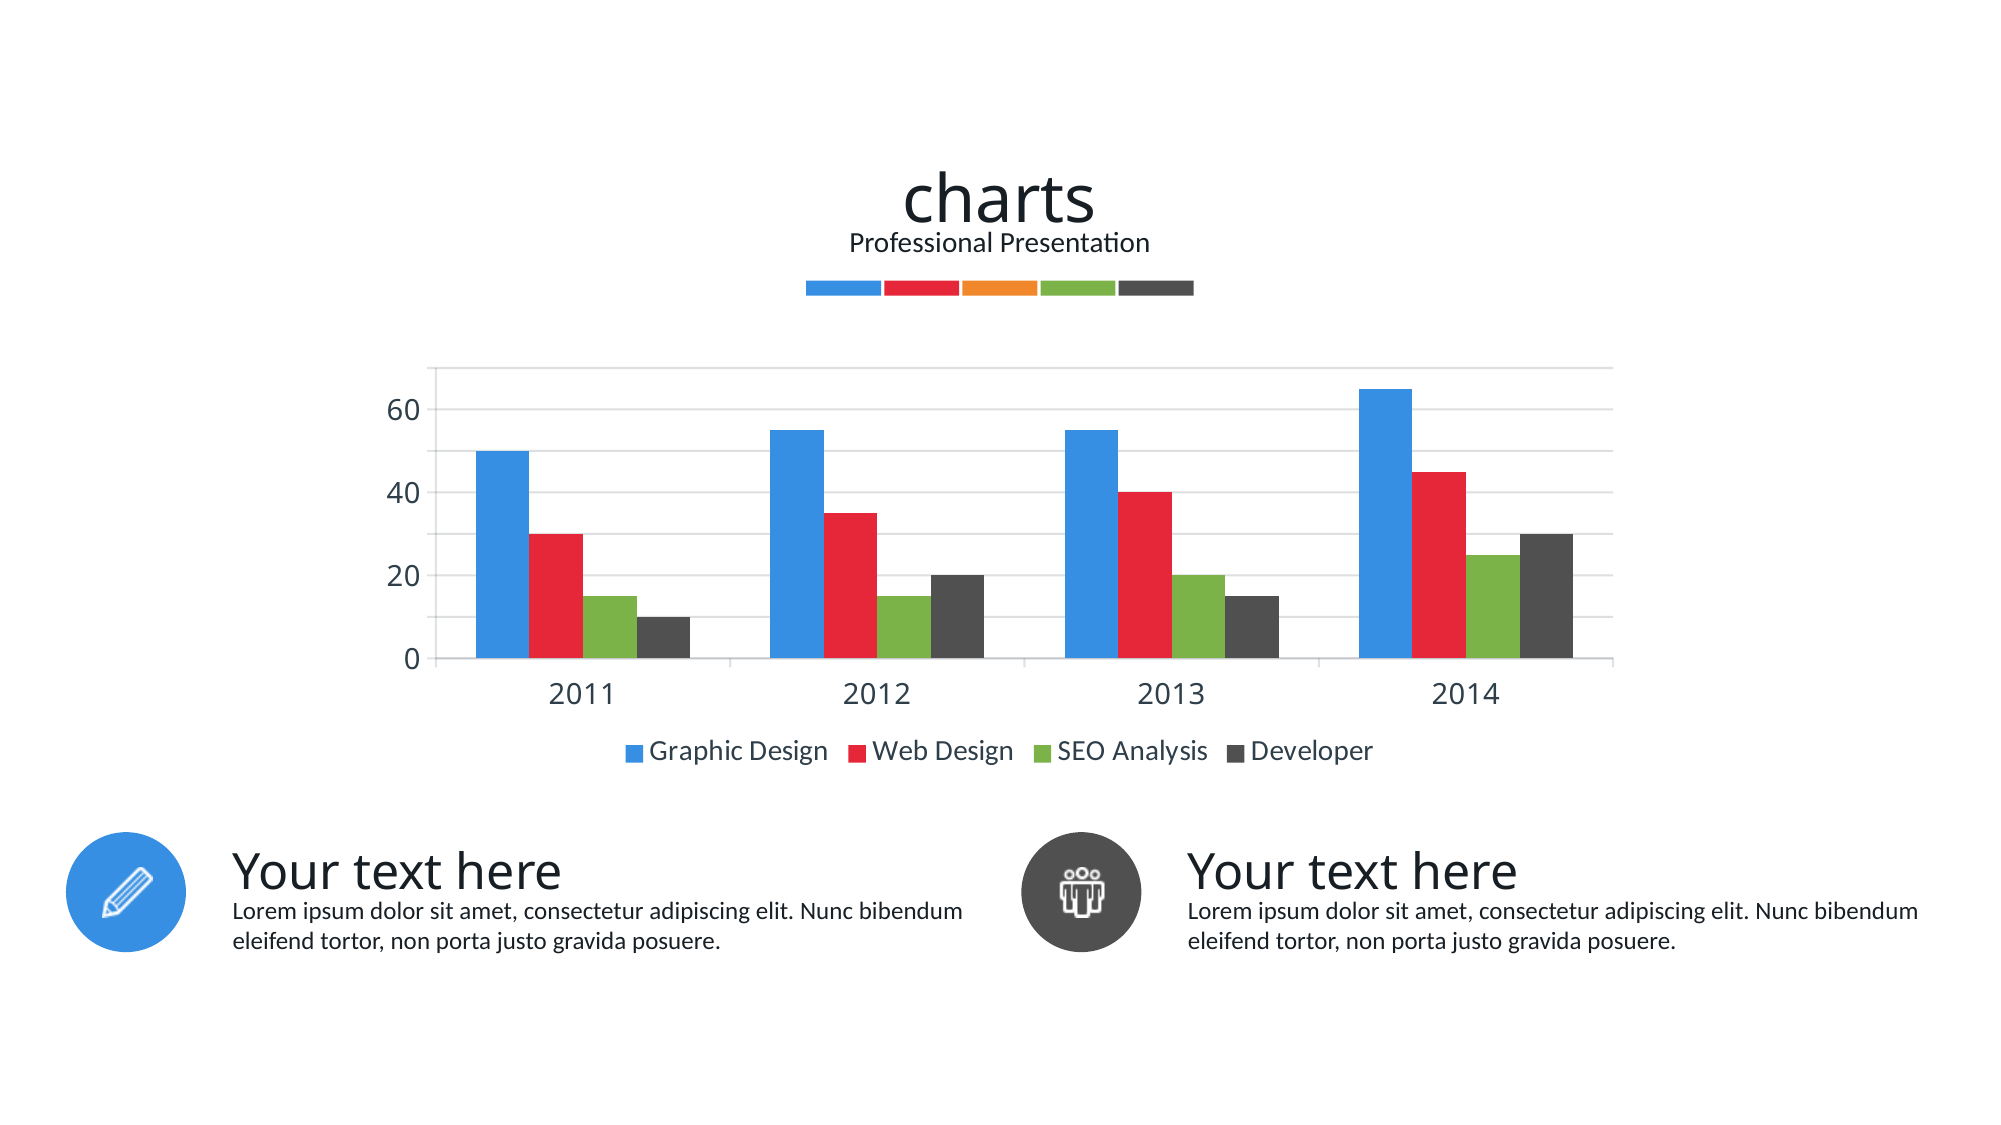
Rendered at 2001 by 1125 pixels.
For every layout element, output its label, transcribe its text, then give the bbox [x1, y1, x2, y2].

text_box Lorem ipsum dolor sit amet, consectetur adipiscing elit. Nunc bibendum eleifend tortor, non porta justo gravida posuere. [217, 907, 1026, 962]
text_box Your text here [217, 832, 1026, 907]
text_box [1026, 831, 1143, 954]
text_box [64, 831, 187, 954]
text_box Lorem ipsum dolor sit amet, consectetur adipiscing elit. Nunc bibendum eleifend tortor, non porta justo gravida posuere. [1173, 907, 1981, 962]
picture [102, 867, 153, 918]
picture [1057, 867, 1108, 918]
chart [361, 359, 1639, 775]
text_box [0, 148, 2000, 296]
text_box Your text here [1173, 832, 1981, 907]
